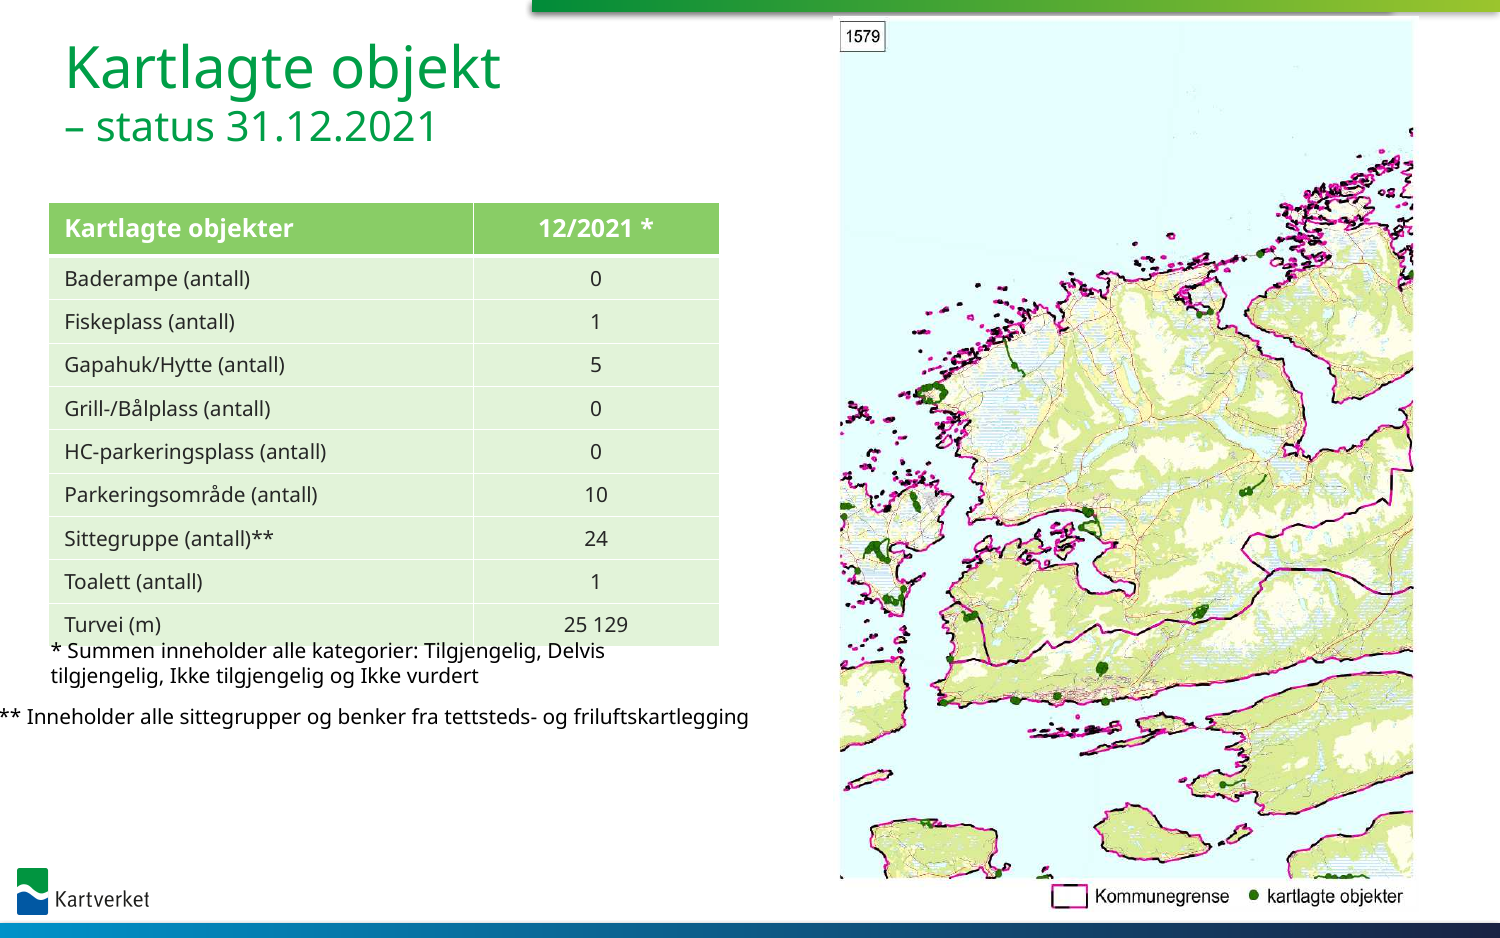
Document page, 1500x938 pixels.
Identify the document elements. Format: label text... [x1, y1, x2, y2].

table_cell 24 [474, 517, 719, 559]
table_cell Grill-/Bålplass (antall) [49, 387, 473, 429]
table_cell Gapahuk/Hytte (antall) [49, 344, 473, 386]
table_cell 25 129 [474, 604, 719, 630]
table_cell 1 [474, 300, 719, 343]
text_box Kartlagte objekt – status 31.12.2021 [49, 26, 828, 158]
table_cell 0 [474, 258, 719, 299]
table_cell Sittegruppe (antall)** [49, 517, 473, 559]
text_box Kartlagte objekt – status 31.12.2021 [1424, 26, 1431, 158]
text_box * Summen inneholder alle kategorier: Tilgjengelig, Delvis tilgjengelig, Ikke tilgjengelig og Ikke vurdert [35, 630, 721, 696]
table_cell 10 [474, 474, 719, 516]
text_box ** Inneholder alle sittegrupper og benker fra tettsteds- og friluftskartlegging [0, 696, 765, 736]
table_cell HC-parkeringsplass (antall) [49, 430, 473, 473]
table_cell 5 [474, 344, 719, 386]
table_cell Baderampe (antall) [49, 258, 473, 299]
table_cell Turvei (m) [49, 604, 473, 630]
picture [833, 16, 1419, 913]
table_cell Fiskeplass (antall) [49, 300, 473, 343]
table_cell 1 [474, 560, 719, 603]
table_cell 0 [474, 430, 719, 473]
table_cell 0 [474, 387, 719, 429]
table_header 12/2021 * [474, 203, 719, 254]
table_cell Parkeringsområde (antall) [49, 474, 473, 516]
table_cell Toalett (antall) [49, 560, 473, 603]
table_header Kartlagte objekter [49, 203, 473, 254]
